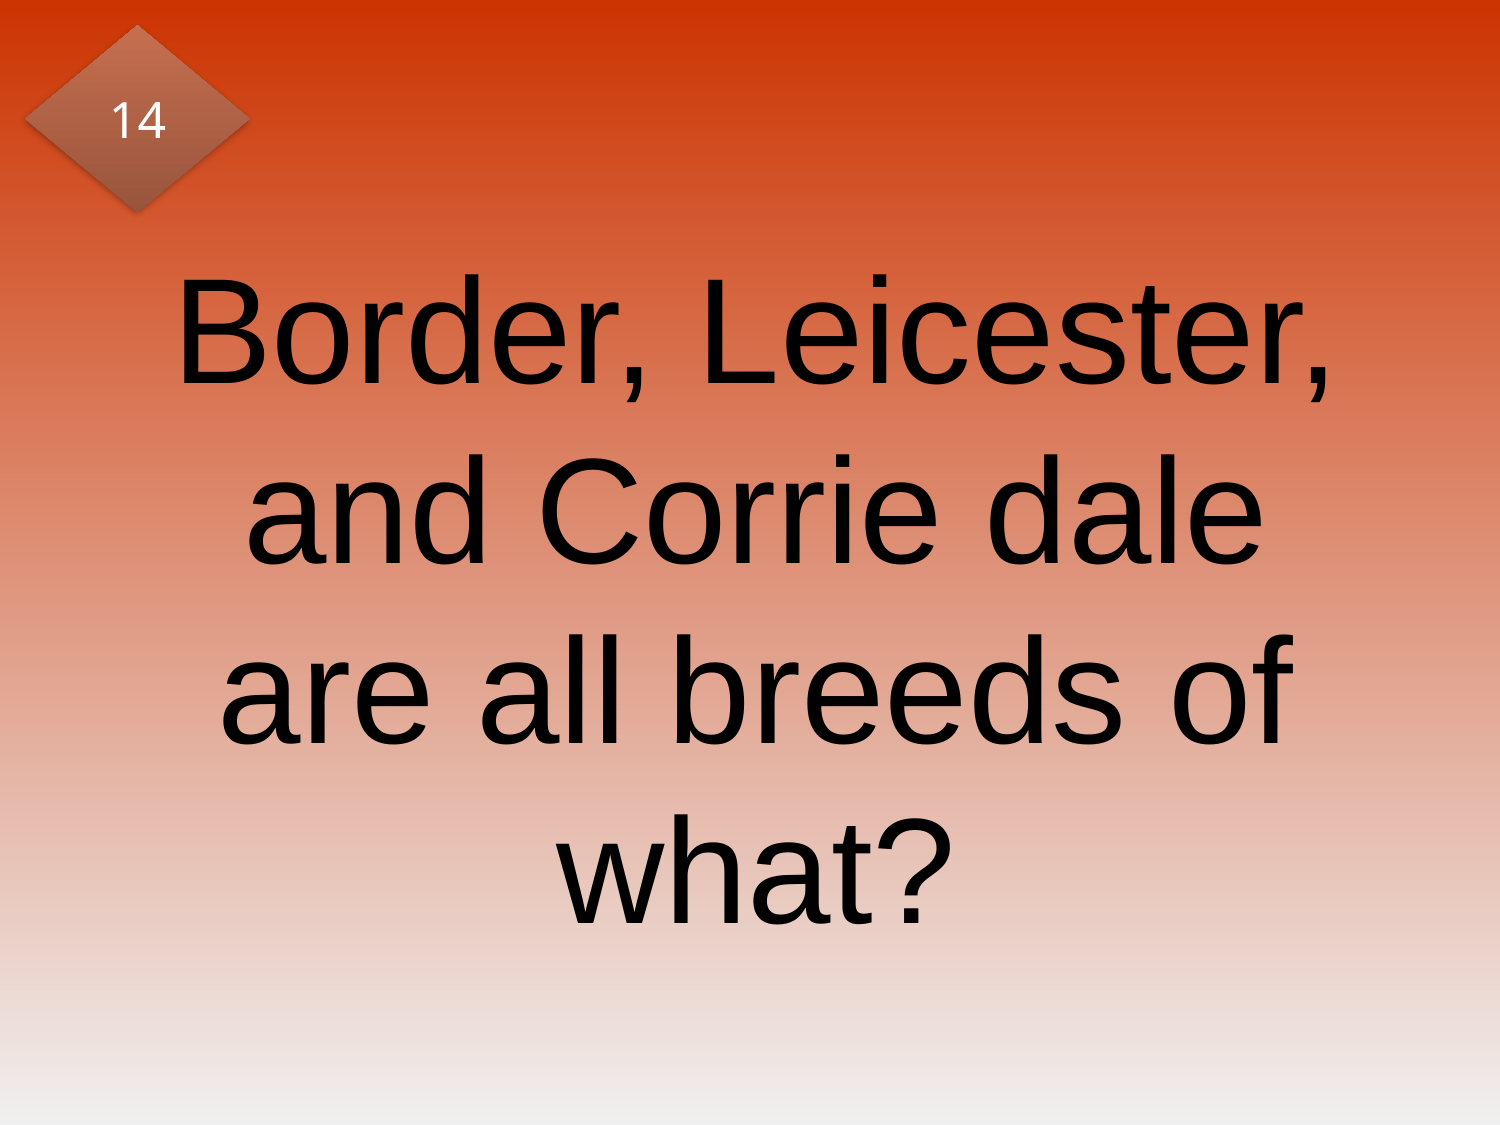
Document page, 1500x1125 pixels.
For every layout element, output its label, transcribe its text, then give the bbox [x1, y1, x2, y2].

text_box 14 [24, 24, 250, 213]
title Border, Leicester, and Corrie dale are all breeds of what? [112, 224, 1401, 963]
